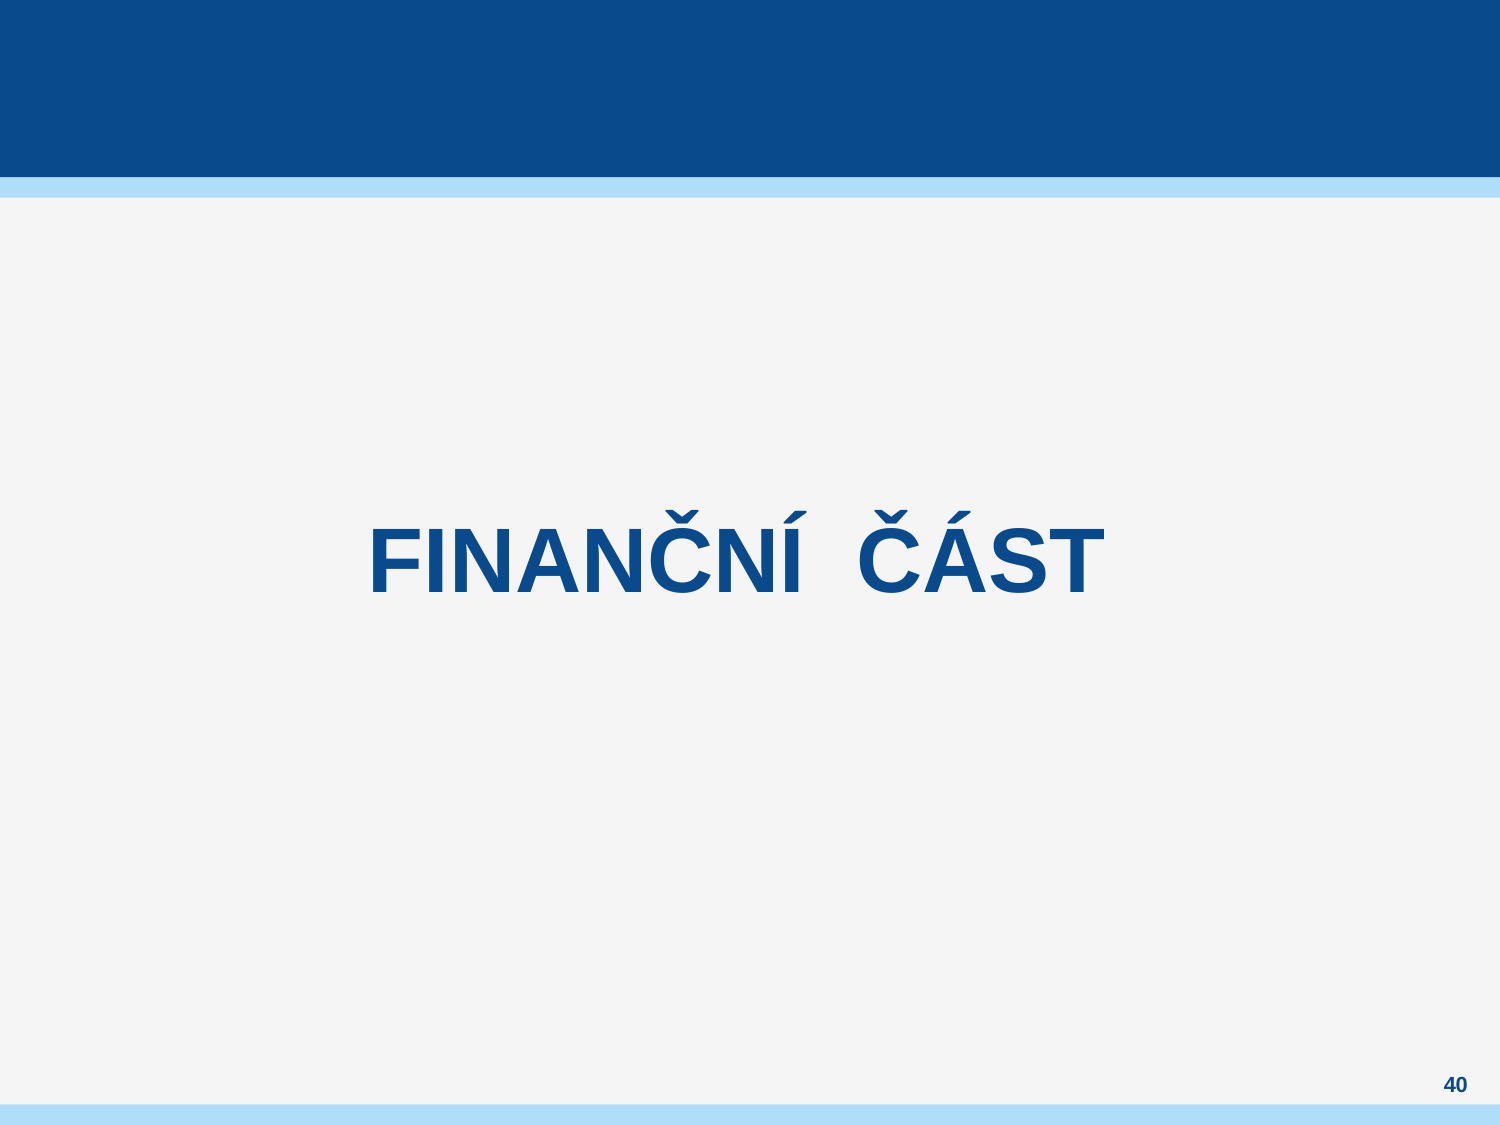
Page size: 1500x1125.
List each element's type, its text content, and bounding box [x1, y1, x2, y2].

list FINANČNÍ ČÁST [88, 295, 1412, 1004]
slide_number 40 [1417, 1068, 1495, 1099]
